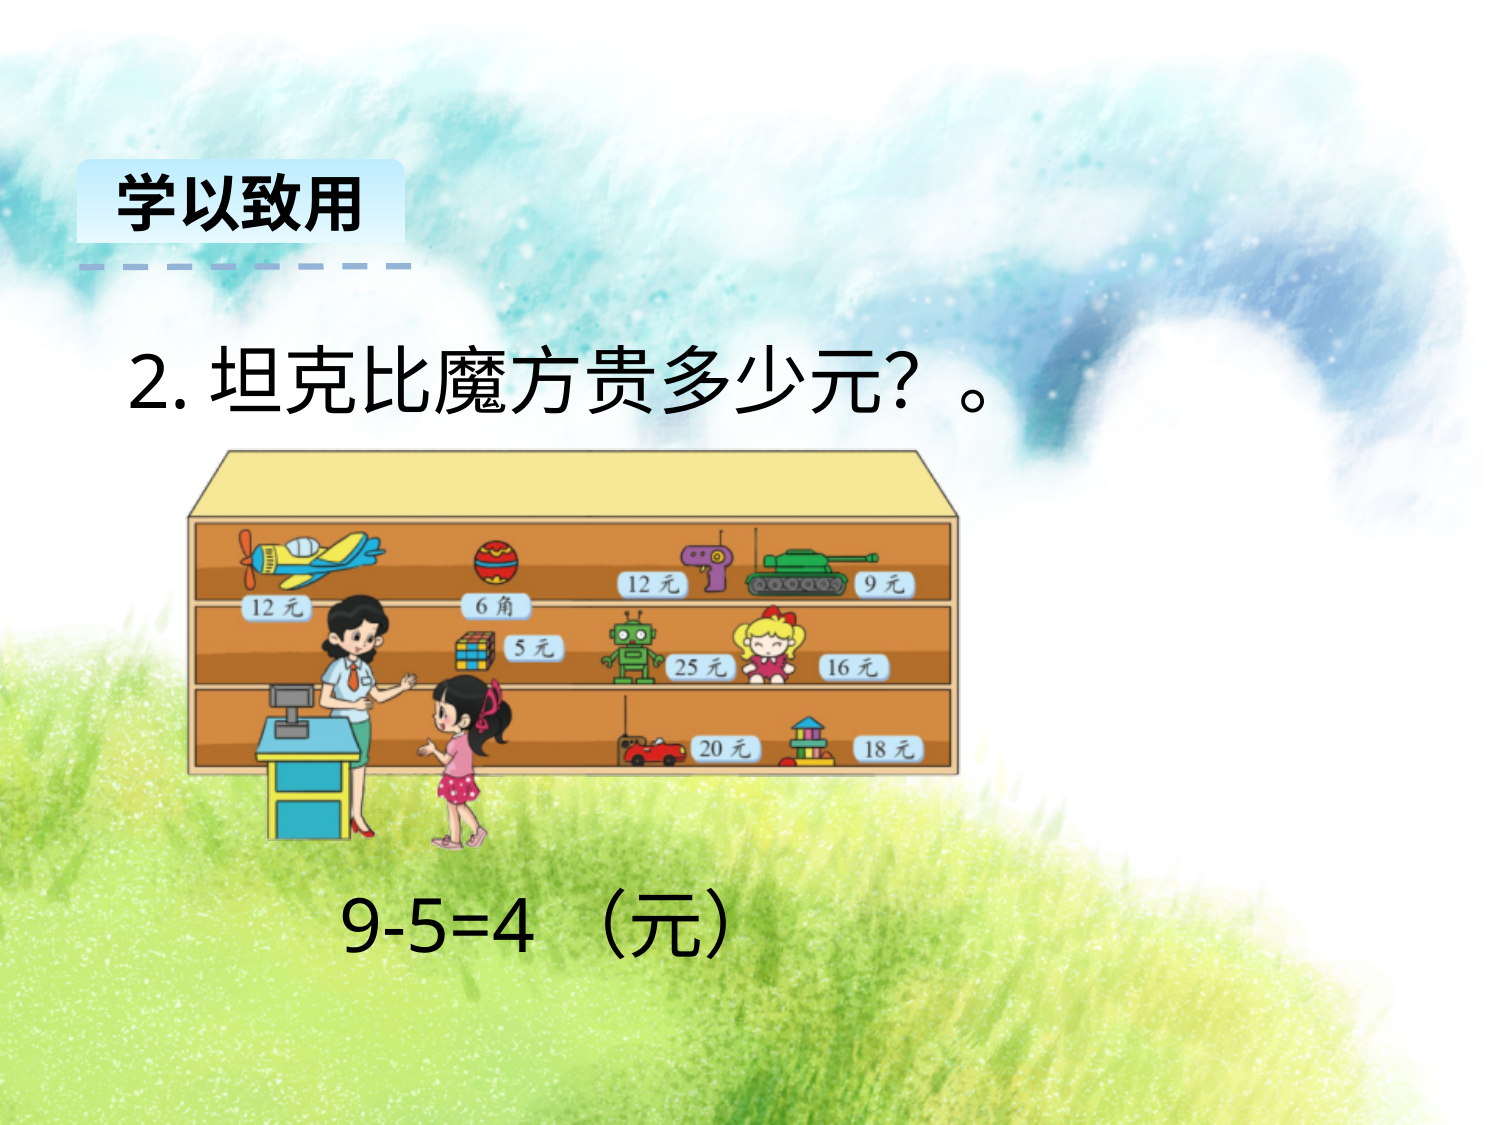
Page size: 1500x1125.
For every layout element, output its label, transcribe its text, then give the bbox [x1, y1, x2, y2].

picture [0, 0, 1500, 1125]
text_box 2.坦克比魔方贵多少元？。 [112, 326, 1067, 431]
text_box 学以致用 [76, 158, 405, 244]
text_box 9-5=4（元） [324, 869, 836, 975]
